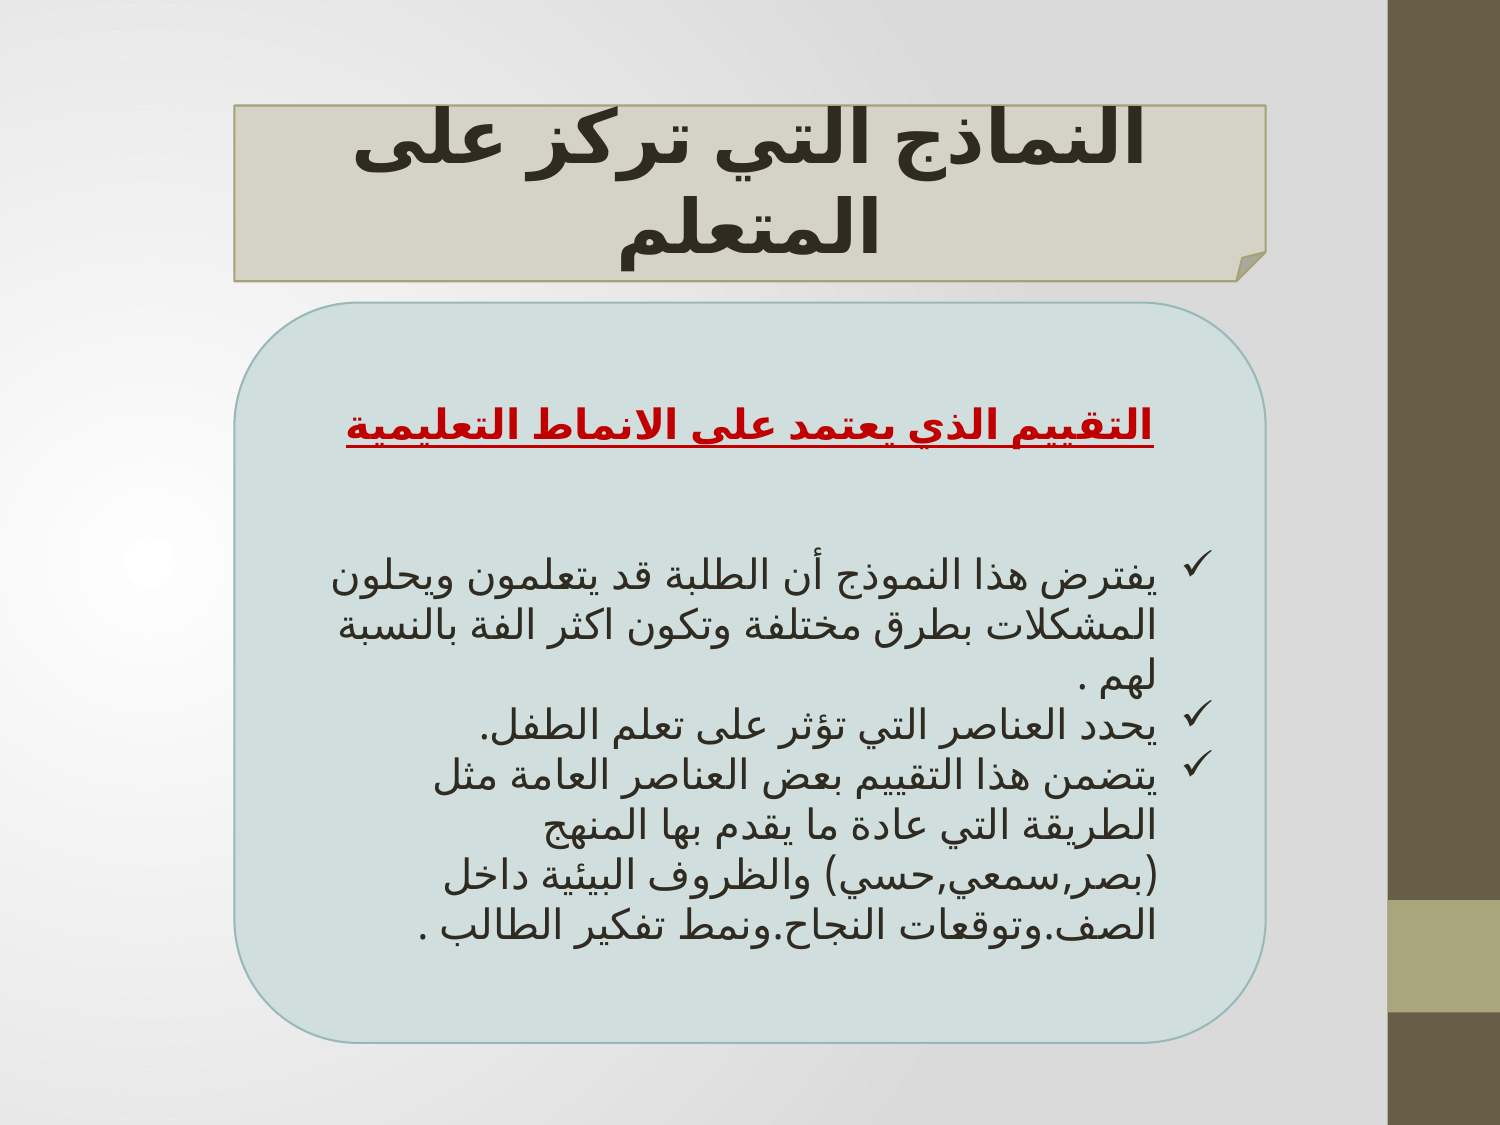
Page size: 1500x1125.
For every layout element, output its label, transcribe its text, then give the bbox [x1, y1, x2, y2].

text_box التقييم الذي يعتمد على الانماط التعليمية يفترض هذا النموذج أن الطلبة قد يتعلمون ويحلون المشكلات بطرق مختلفة وتكون اكثر الفة بالنسبة لهم . يحدد العناصر التي تؤثر على تعلم الطفل. يتضمن هذا التقييم بعض العناصر العامة مثل الطريقة التي عادة ما يقدم بها المنهج (بصر,سمعي,حسي) والظروف البيئية داخل الصف.وتوقعات النجاح.ونمط تفكير الطالب . [233, 301, 1267, 1044]
text_box النماذج التي تركز على المتعلم [233, 104, 1267, 283]
